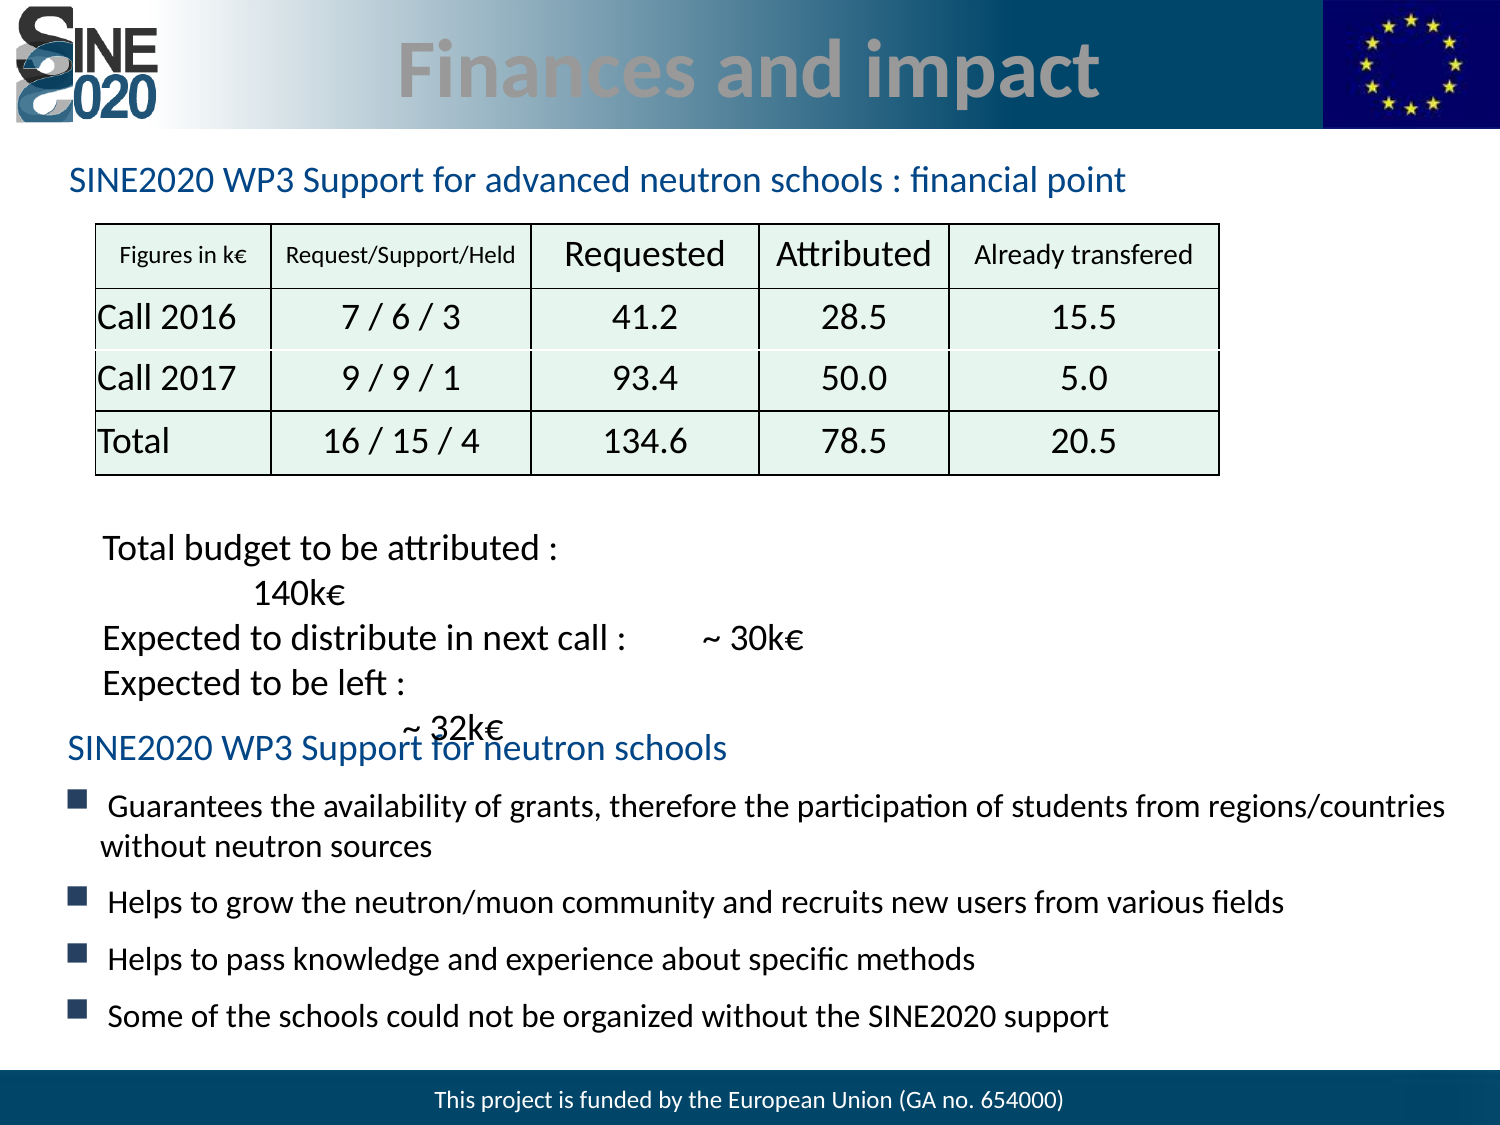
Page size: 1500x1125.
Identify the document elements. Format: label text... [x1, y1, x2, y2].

picture [1425, 0, 1500, 129]
table_header Figures in k€ [96, 225, 270, 288]
text_box Guarantees the availability of grants, therefore the participation of students from regions/countries without neutron sources Helps to grow the neutron/muon community and recruits new users from various fields Helps to pass knowledge and experience about specific methods Some of the schools could not be organized without the SINE2020 support [49, 776, 1467, 1017]
table_cell 9 / 9 / 1 [272, 351, 530, 410]
table_header Requested [532, 225, 758, 288]
table_cell 28.5 [760, 289, 948, 349]
table_header Request/Support/Held [272, 225, 530, 288]
picture [0, 0, 74, 129]
table_cell 15.5 [950, 289, 1218, 349]
text_box Finances and impact [74, 0, 1425, 132]
table_header Already transfered [950, 225, 1218, 288]
table_cell 41.2 [532, 289, 758, 349]
table_cell 16 / 15 / 4 [272, 412, 530, 474]
table_cell 50.0 [760, 351, 948, 410]
table_cell 5.0 [950, 351, 1218, 410]
table_cell Call 2016 [96, 289, 270, 349]
table_cell Call 2017 [96, 351, 270, 410]
table_cell 134.6 [532, 412, 758, 474]
table_cell 78.5 [760, 412, 948, 474]
table_cell 20.5 [950, 412, 1218, 474]
text_box SINE2020 WP3 Support for neutron schools [53, 715, 1178, 776]
table_cell Total [96, 412, 270, 474]
text_box SINE2020 WP3 Support for advanced neutron schools : financial point [54, 147, 1280, 208]
table_cell 7 / 6 / 3 [272, 289, 530, 349]
table_cell 93.4 [532, 351, 758, 410]
text_box This project is funded by the European Union (GA no. 654000) [406, 1070, 1094, 1125]
text_box Total budget to be attributed : 140k€ Expected to distribute in next call : ~ 30k€ Expected to be left : ~ 32k€ [87, 515, 820, 756]
table_header Attributed [760, 225, 948, 288]
